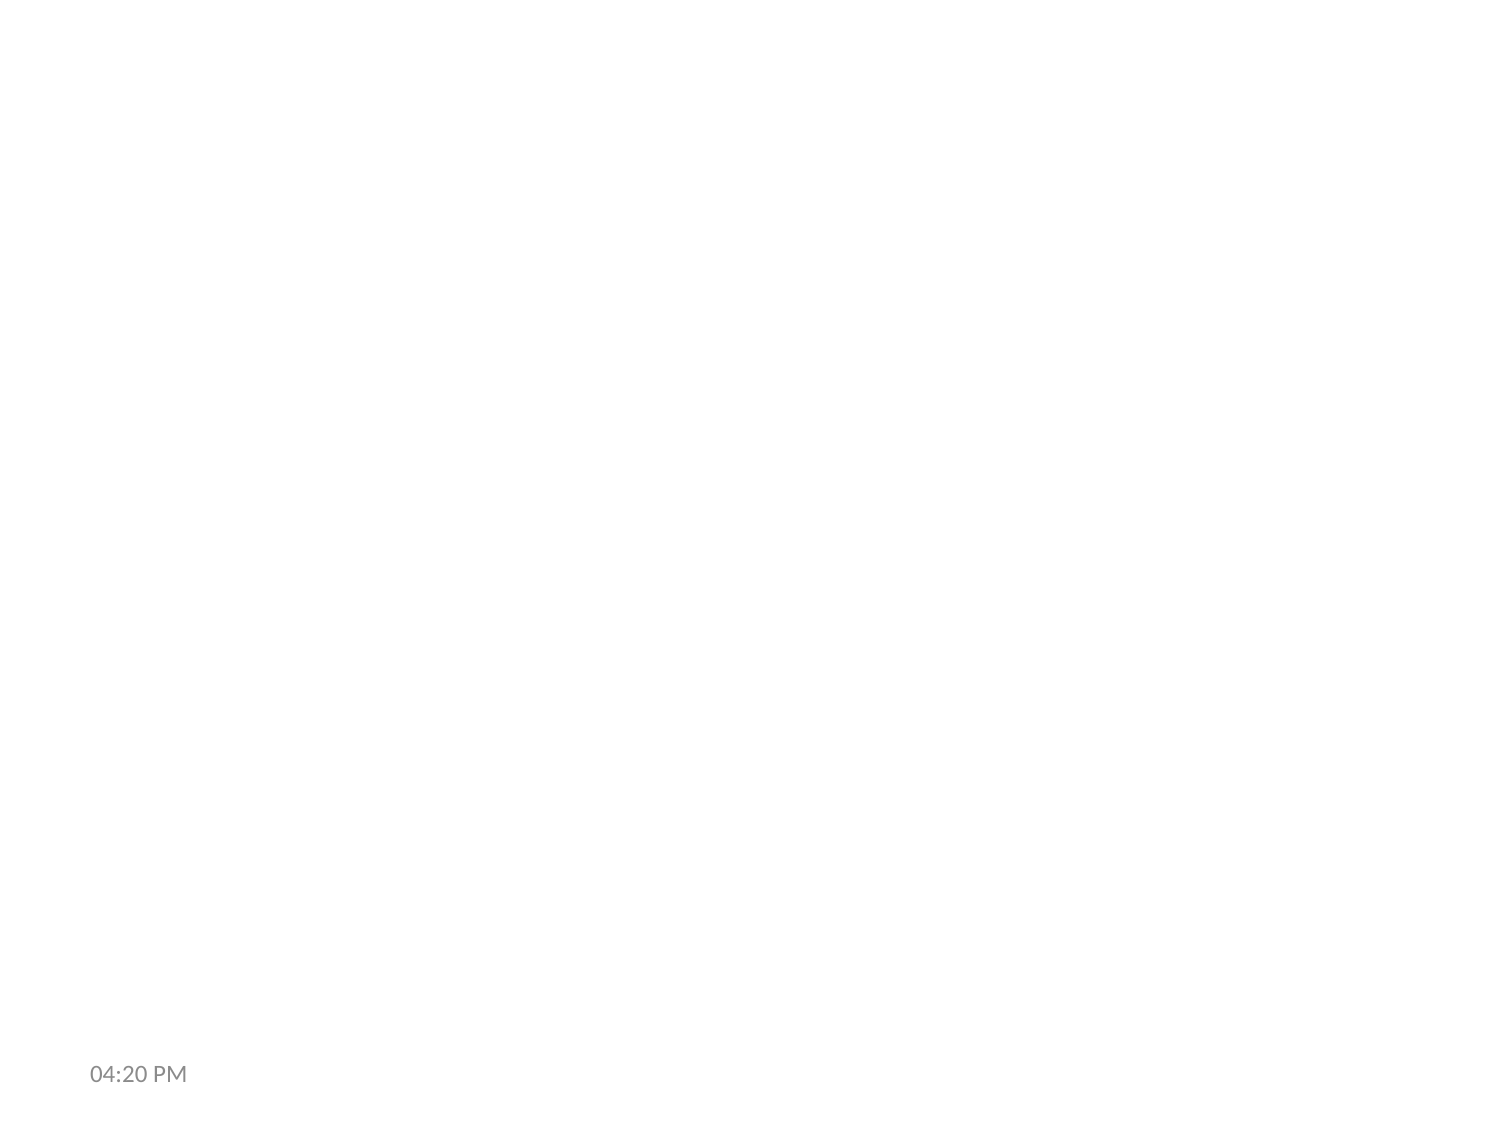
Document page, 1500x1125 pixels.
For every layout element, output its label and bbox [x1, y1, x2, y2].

slide_number [75, 1042, 425, 1103]
